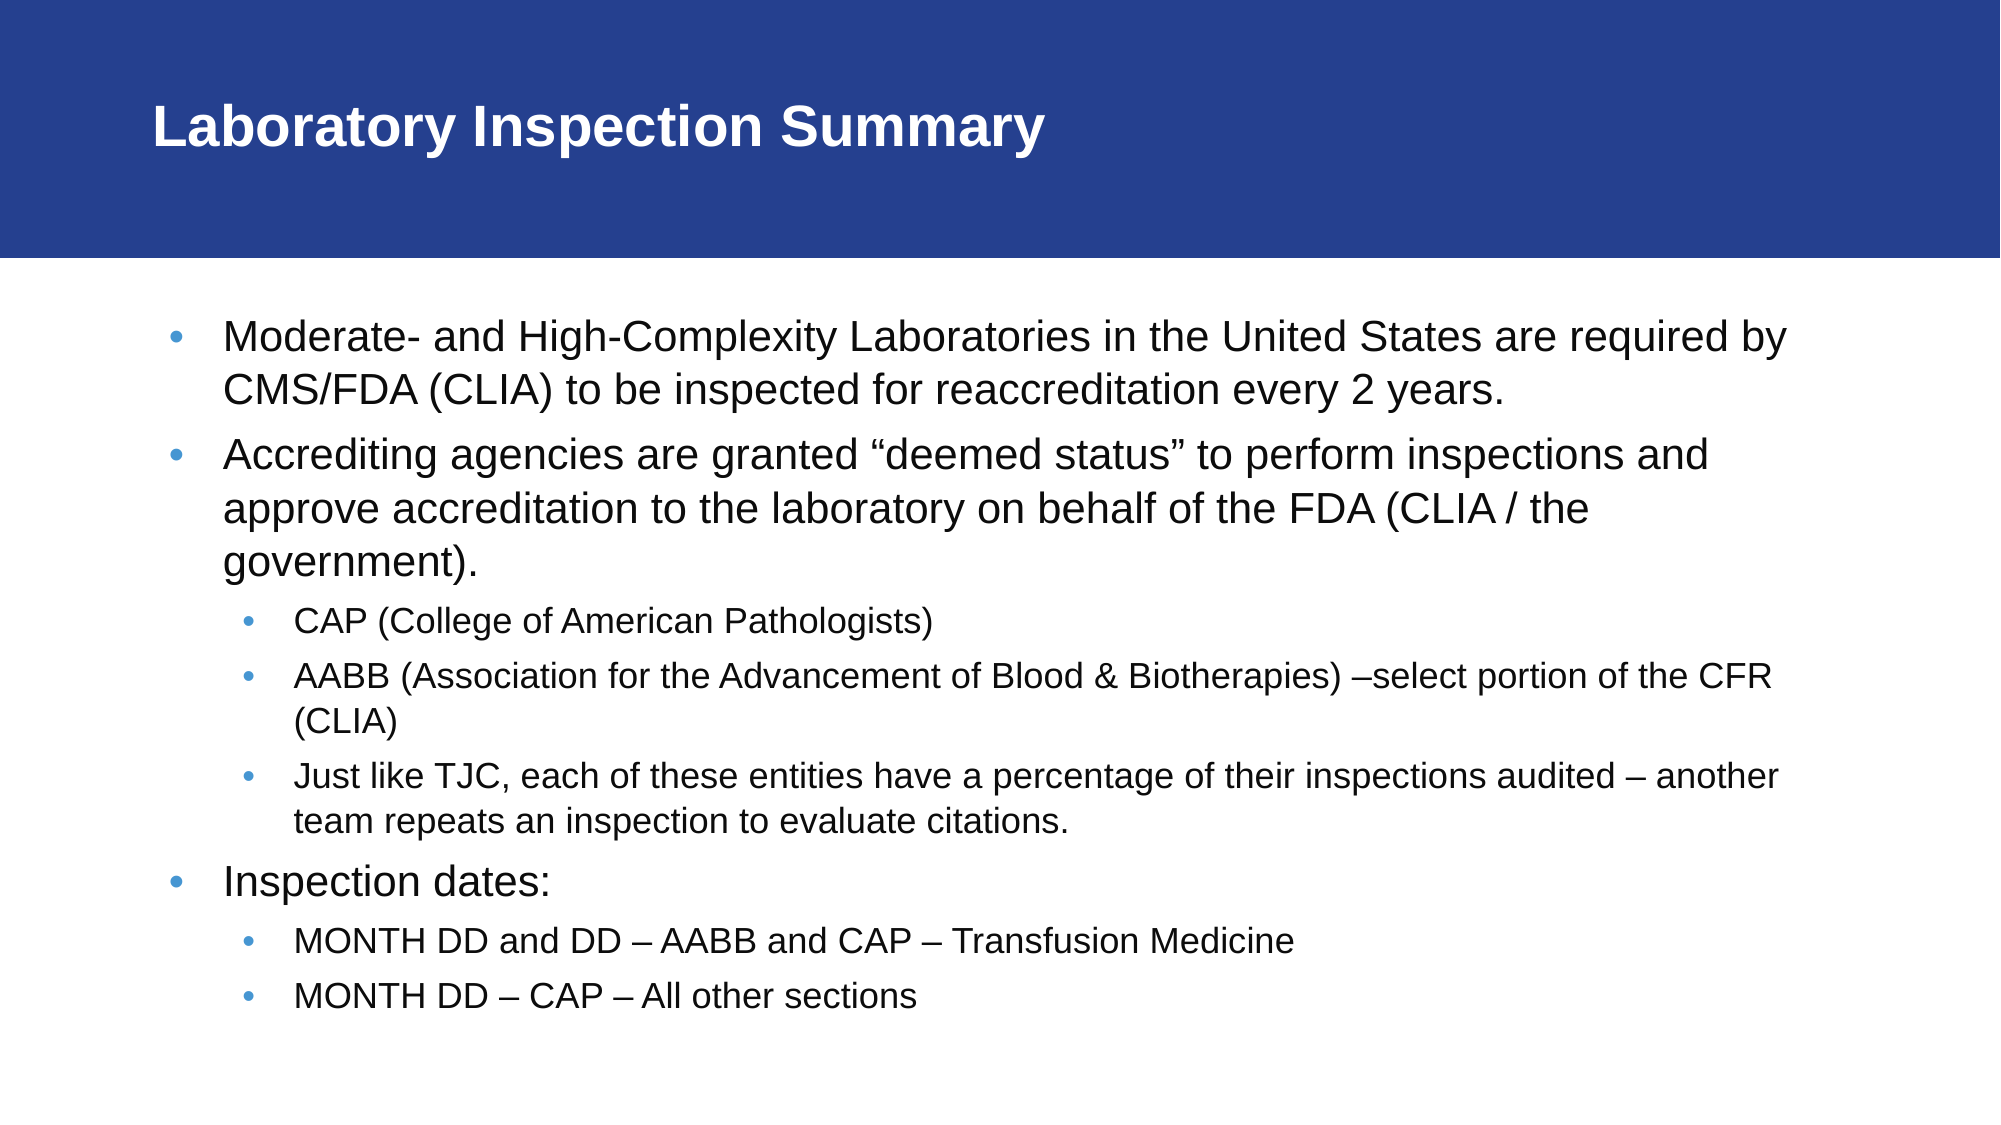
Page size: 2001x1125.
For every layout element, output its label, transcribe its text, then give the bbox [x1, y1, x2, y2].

text_box [352, 229, 1648, 985]
list Moderate- and High-Complexity Laboratories in the United States are required by CMS/FDA (CLIA) to be inspected for reaccreditation every 2 years. Accrediting agencies are granted “deemed status” to perform inspections and approve accreditation to the laboratory on behalf of the FDA (CLIA / the government). CAP (College of American Pathologists) AABB (Association for the Advancement of Blood & Biotherapies) –select portion of the CFR (CLIA) Just like TJC, each of these entities have a percentage of their inspections audited – another team repeats an inspection to evaluate citations. Inspection dates: MONTH DD and DD – AABB and CAP – Transfusion Medicine MONTH DD – CAP – All other sections [137, 299, 1863, 1025]
title Laboratory Inspection Summary [137, 20, 1863, 238]
